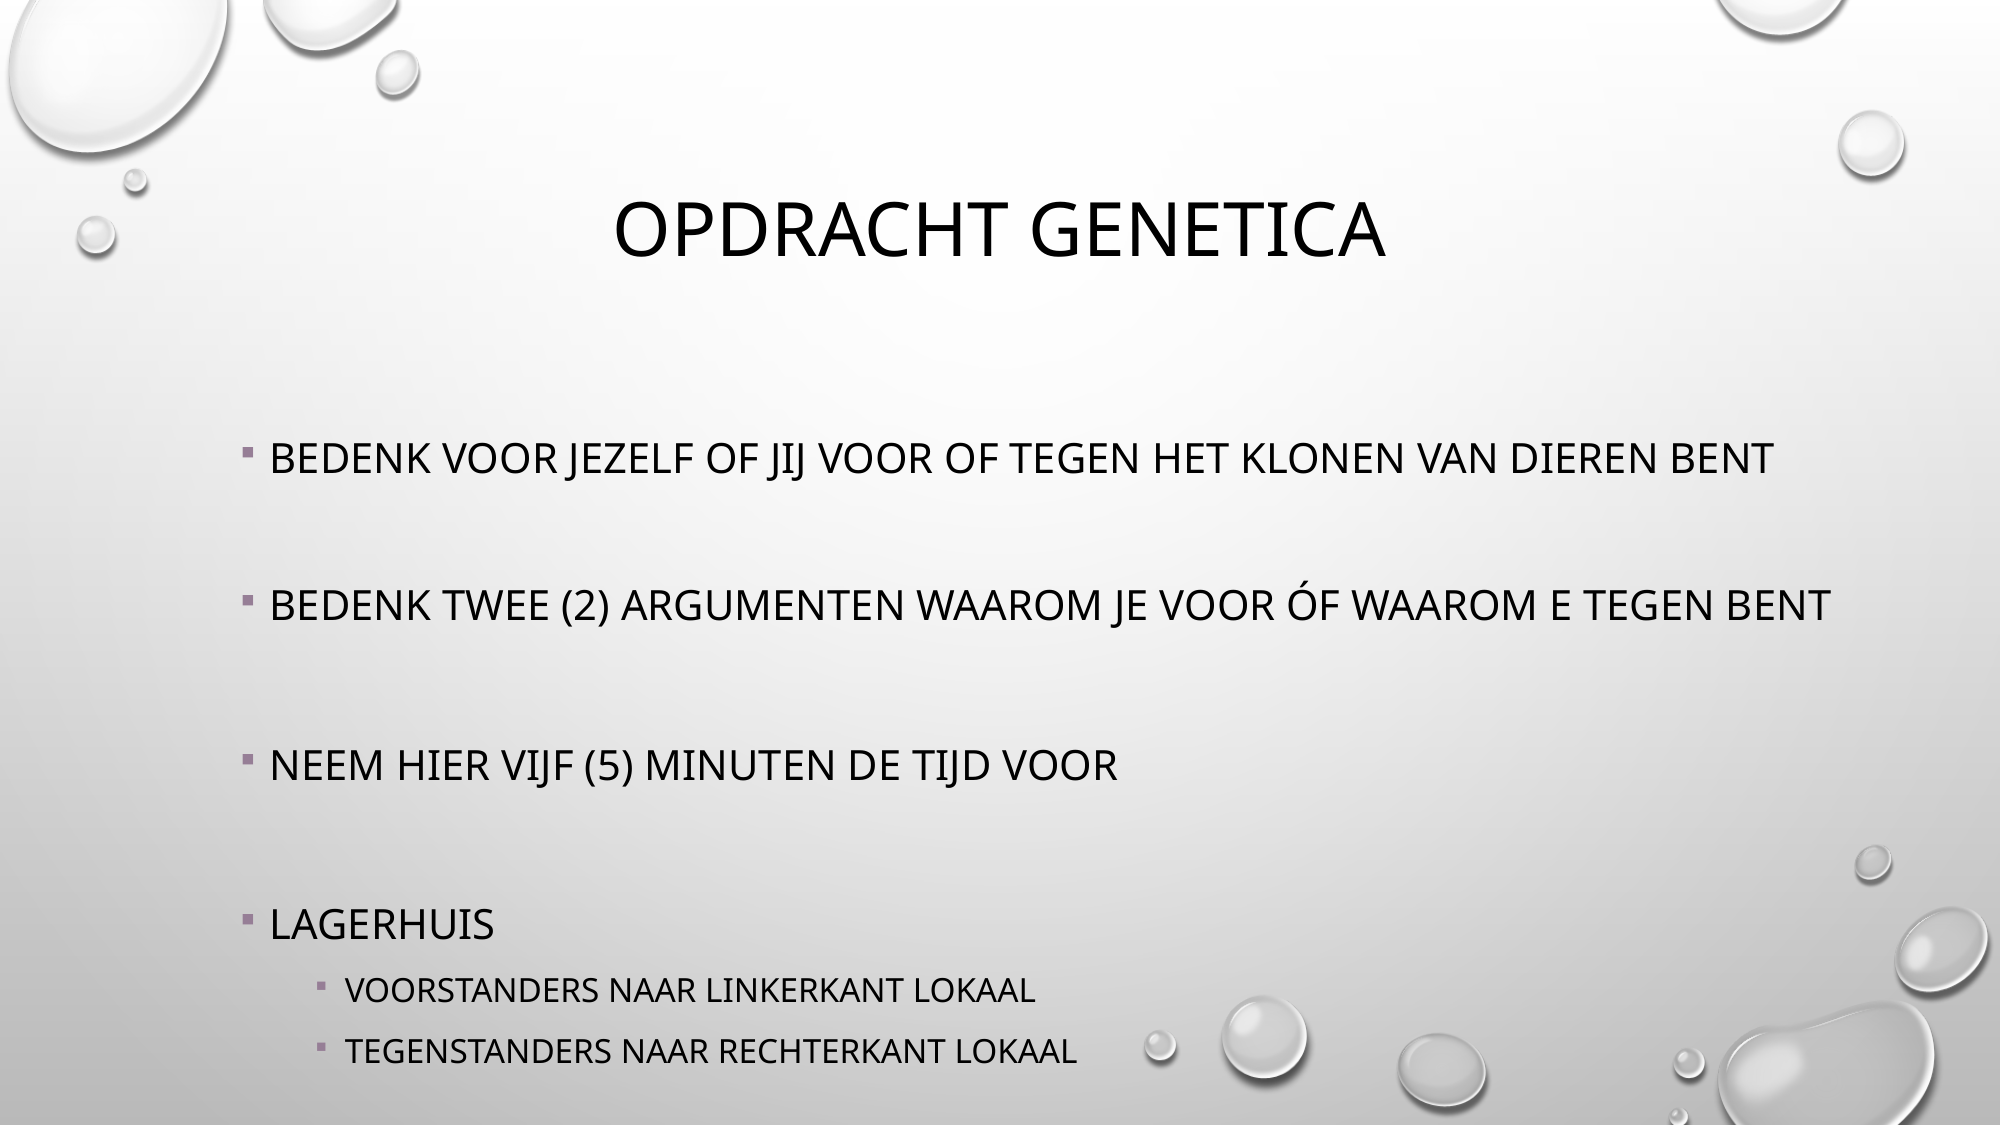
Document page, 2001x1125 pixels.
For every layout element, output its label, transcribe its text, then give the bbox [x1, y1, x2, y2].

picture [0, 0, 2000, 1125]
list Bedenk voor jezelf of jij voor of tegen het klonen van dieren bent Bedenk twee (2) argumenten waarom je voor óf waarom e tegen bent Neem hier vijf (5) minuten de tijd voor Lagerhuis Voorstanders naar linkerkant lokaal Tegenstanders naar rechterkant lokaal [149, 284, 1850, 1093]
title Opdracht genetica [149, 101, 1851, 364]
